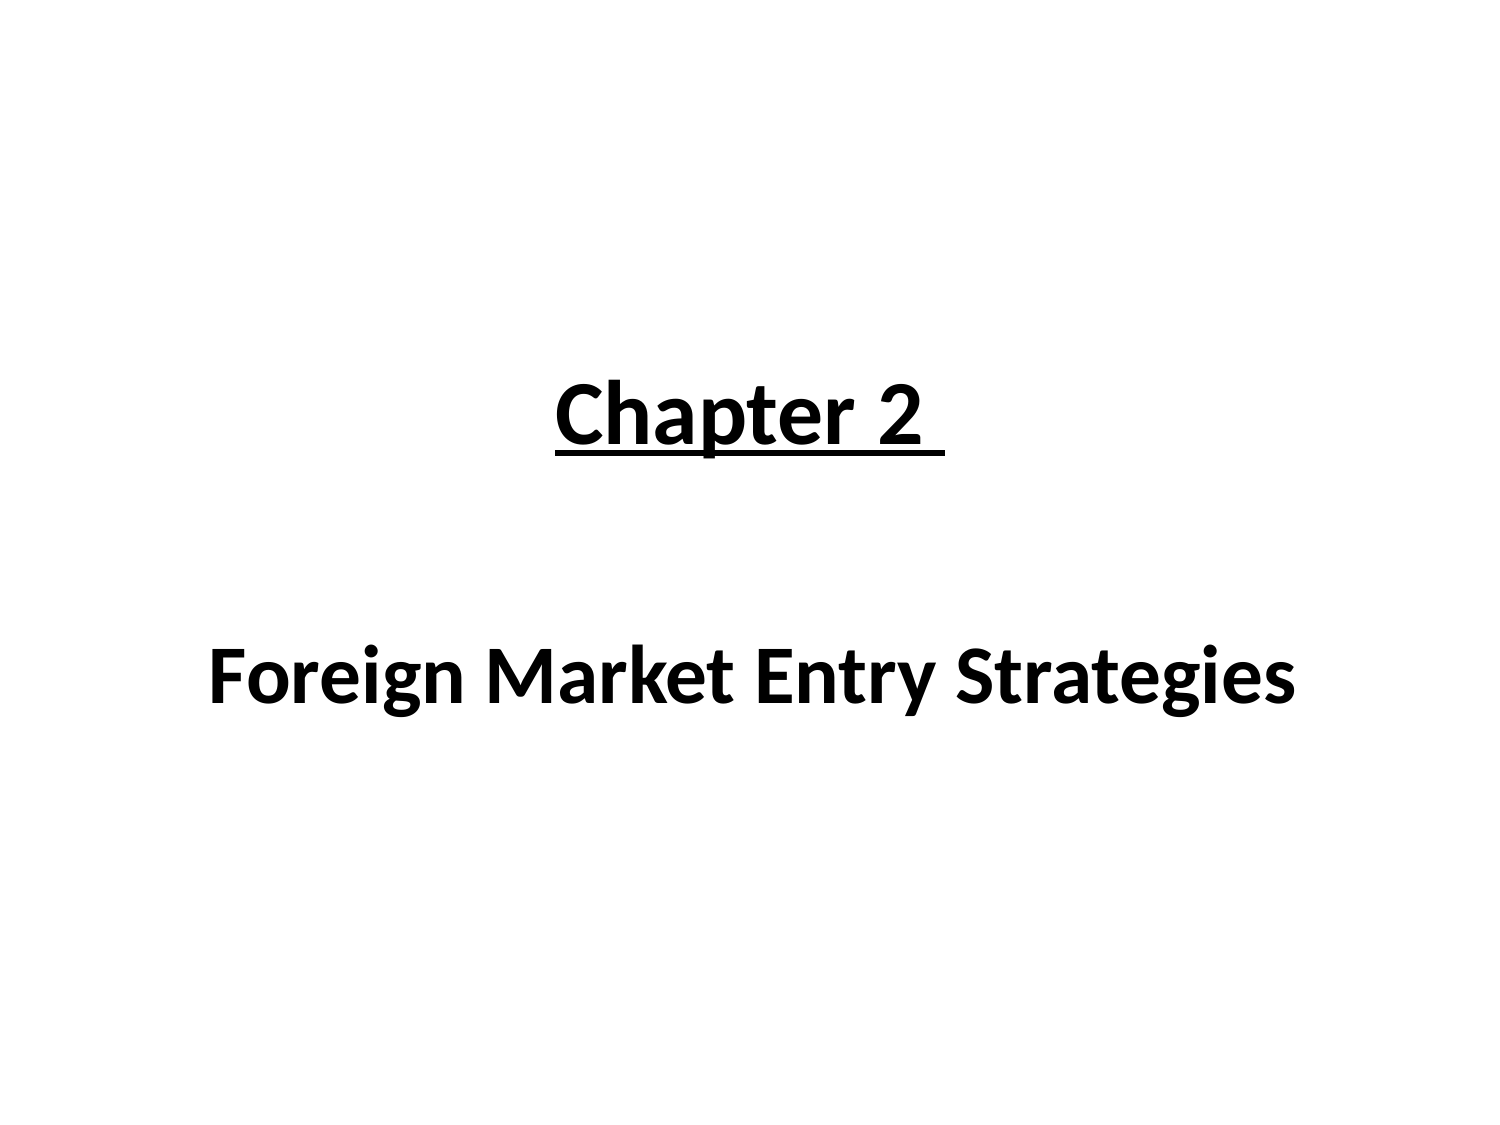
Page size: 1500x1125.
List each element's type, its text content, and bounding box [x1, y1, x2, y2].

title Chapter 2 [112, 287, 1388, 529]
subtitle Foreign Market Entry Strategies [174, 612, 1350, 875]
